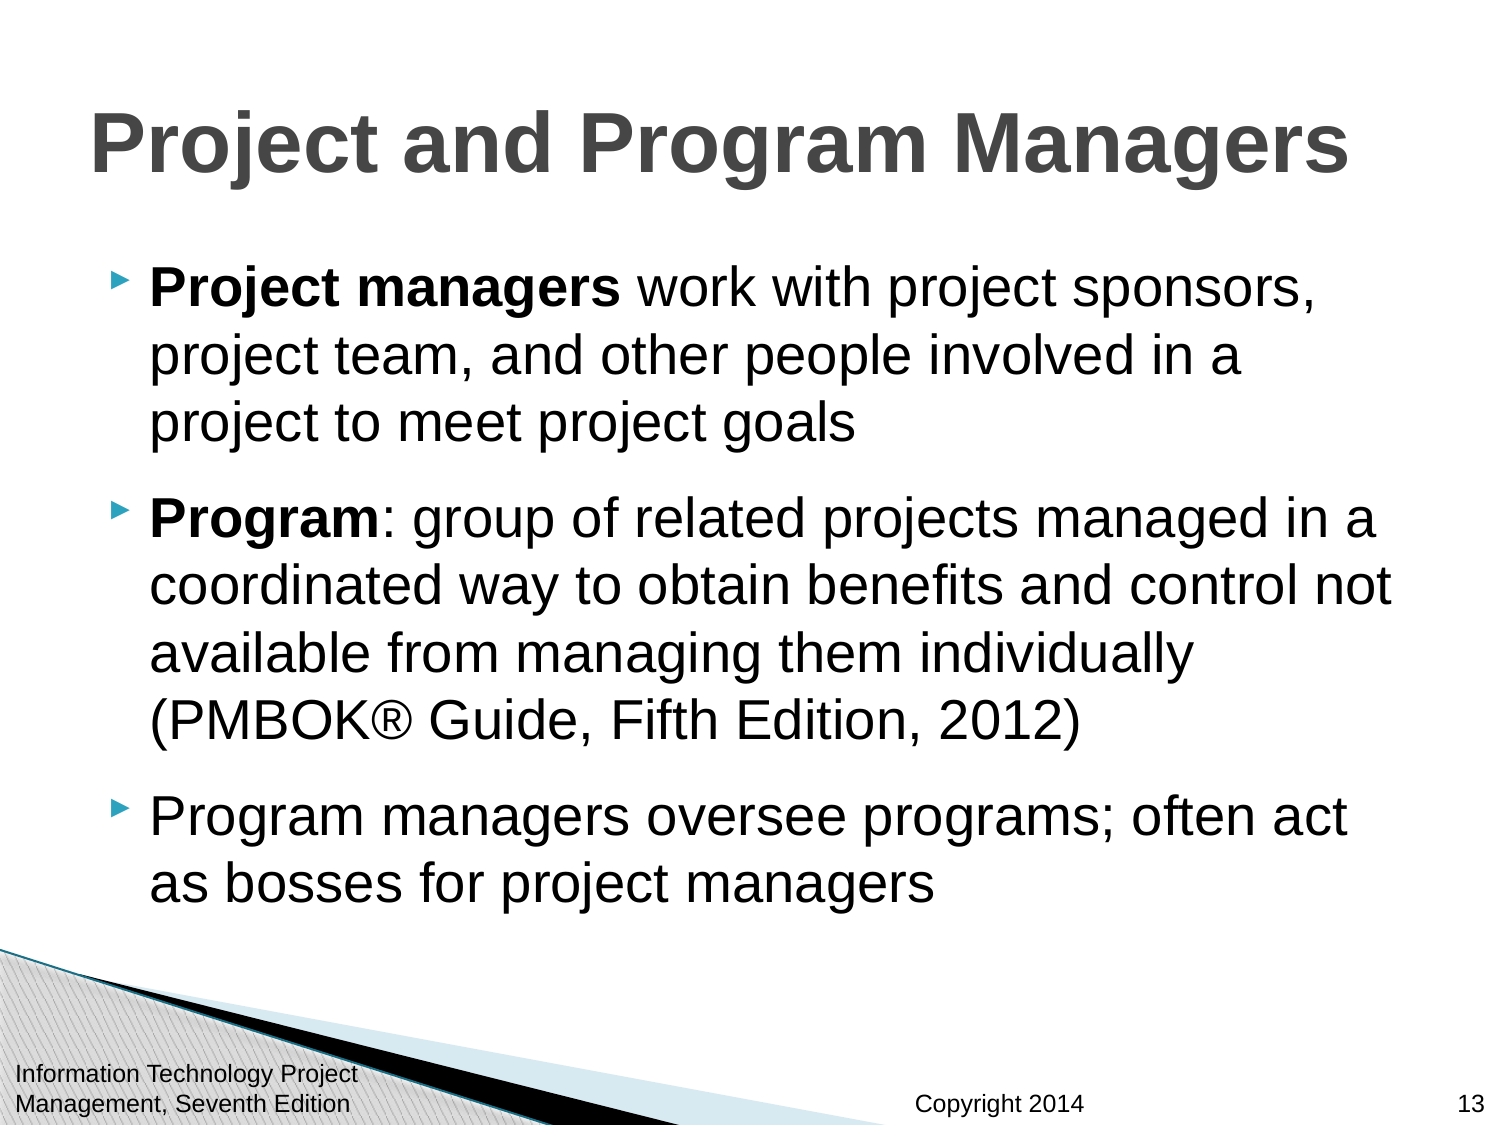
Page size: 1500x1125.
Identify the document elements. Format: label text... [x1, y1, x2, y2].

slide_number 13 [1408, 1065, 1500, 1125]
footer Information Technology Project Management, Seventh Edition [0, 1065, 425, 1125]
list Project managers work with project sponsors, project team, and other people involved in a project to meet project goals Program: group of related projects managed in a coordinated way to obtain benefits and control not available from managing them individually (PMBOK® Guide, Fifth Edition, 2012) Program managers oversee programs; often act as bosses for project managers [74, 242, 1426, 986]
title Project and Program Managers [75, 45, 1425, 233]
